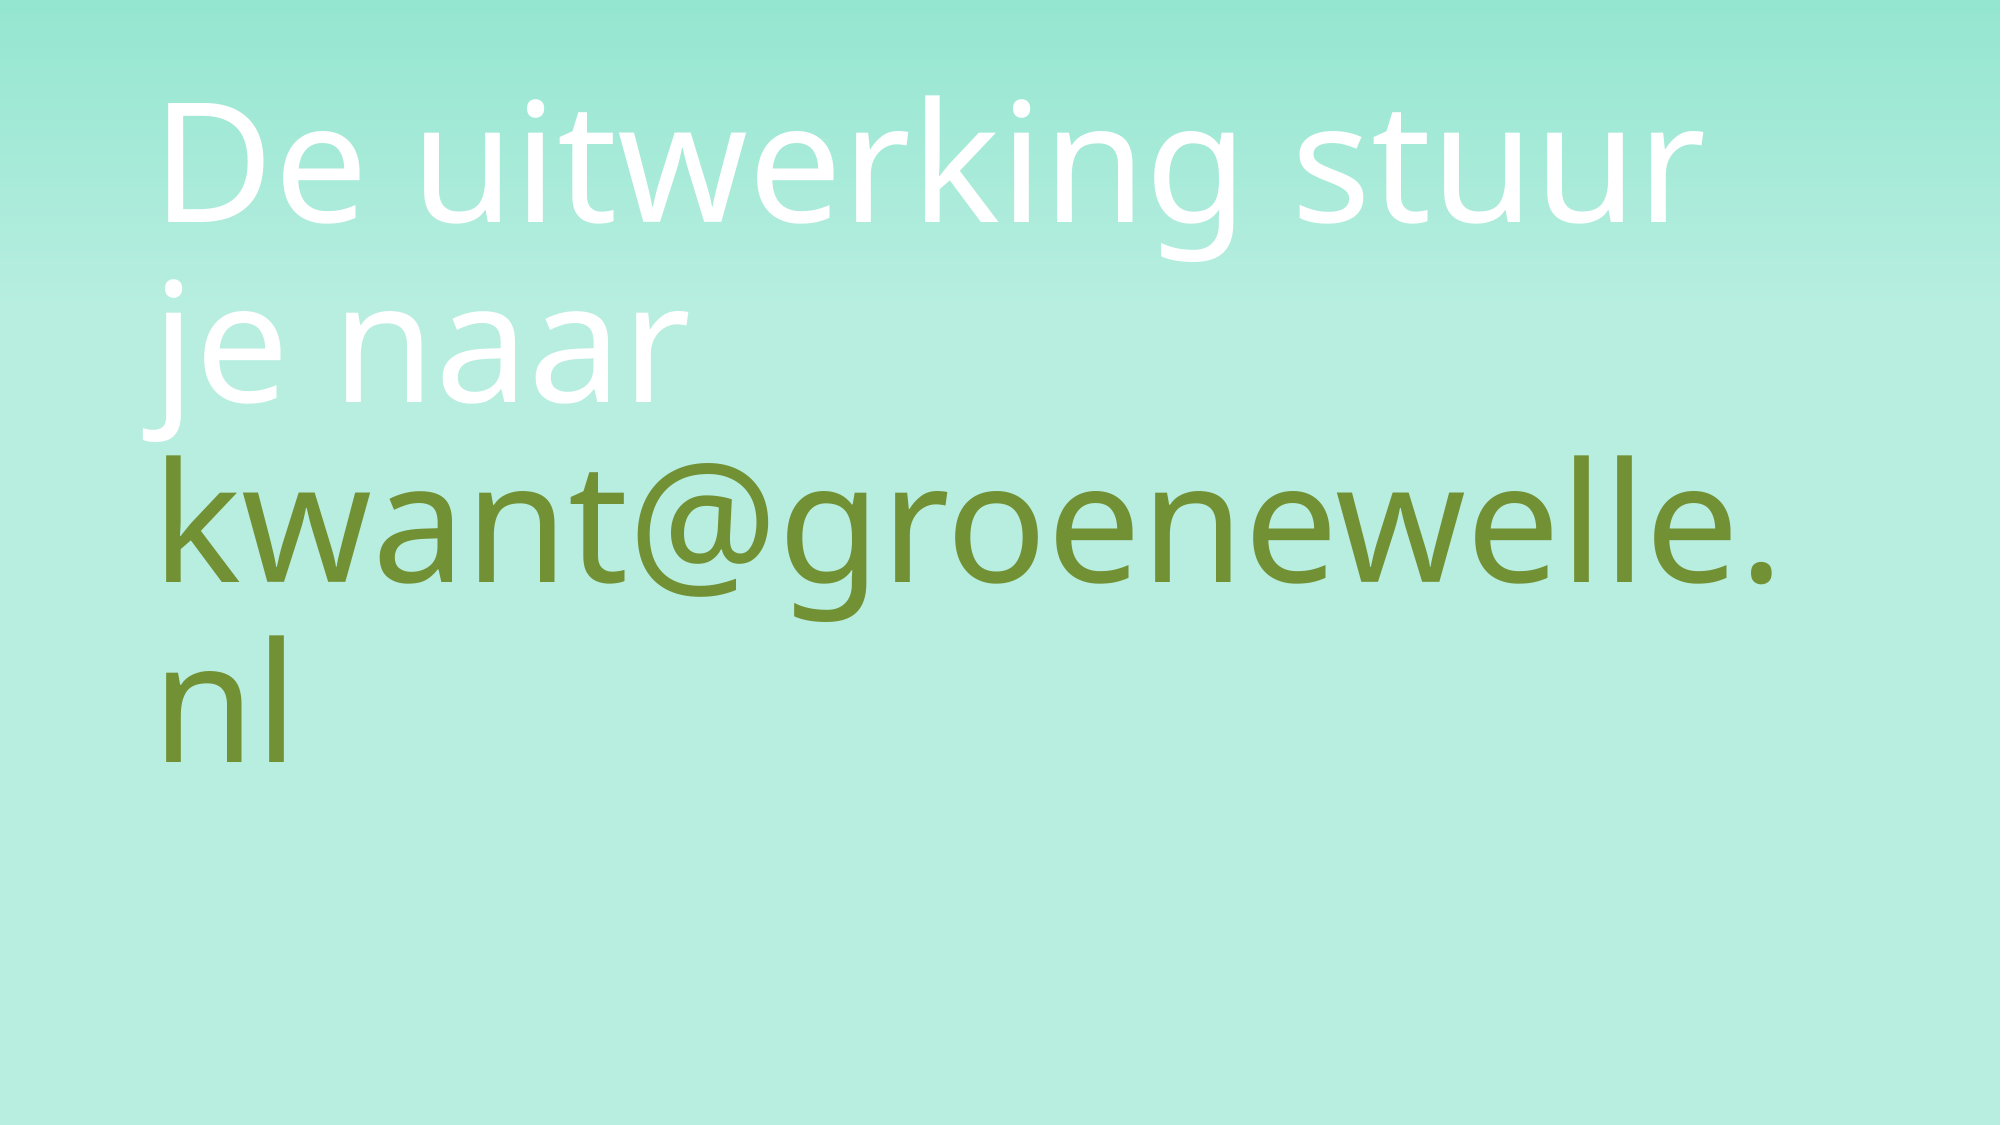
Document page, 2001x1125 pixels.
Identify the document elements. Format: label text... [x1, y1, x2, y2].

title De uitwerking stuur je naar kwant@groenewelle.nl [137, 59, 1863, 278]
